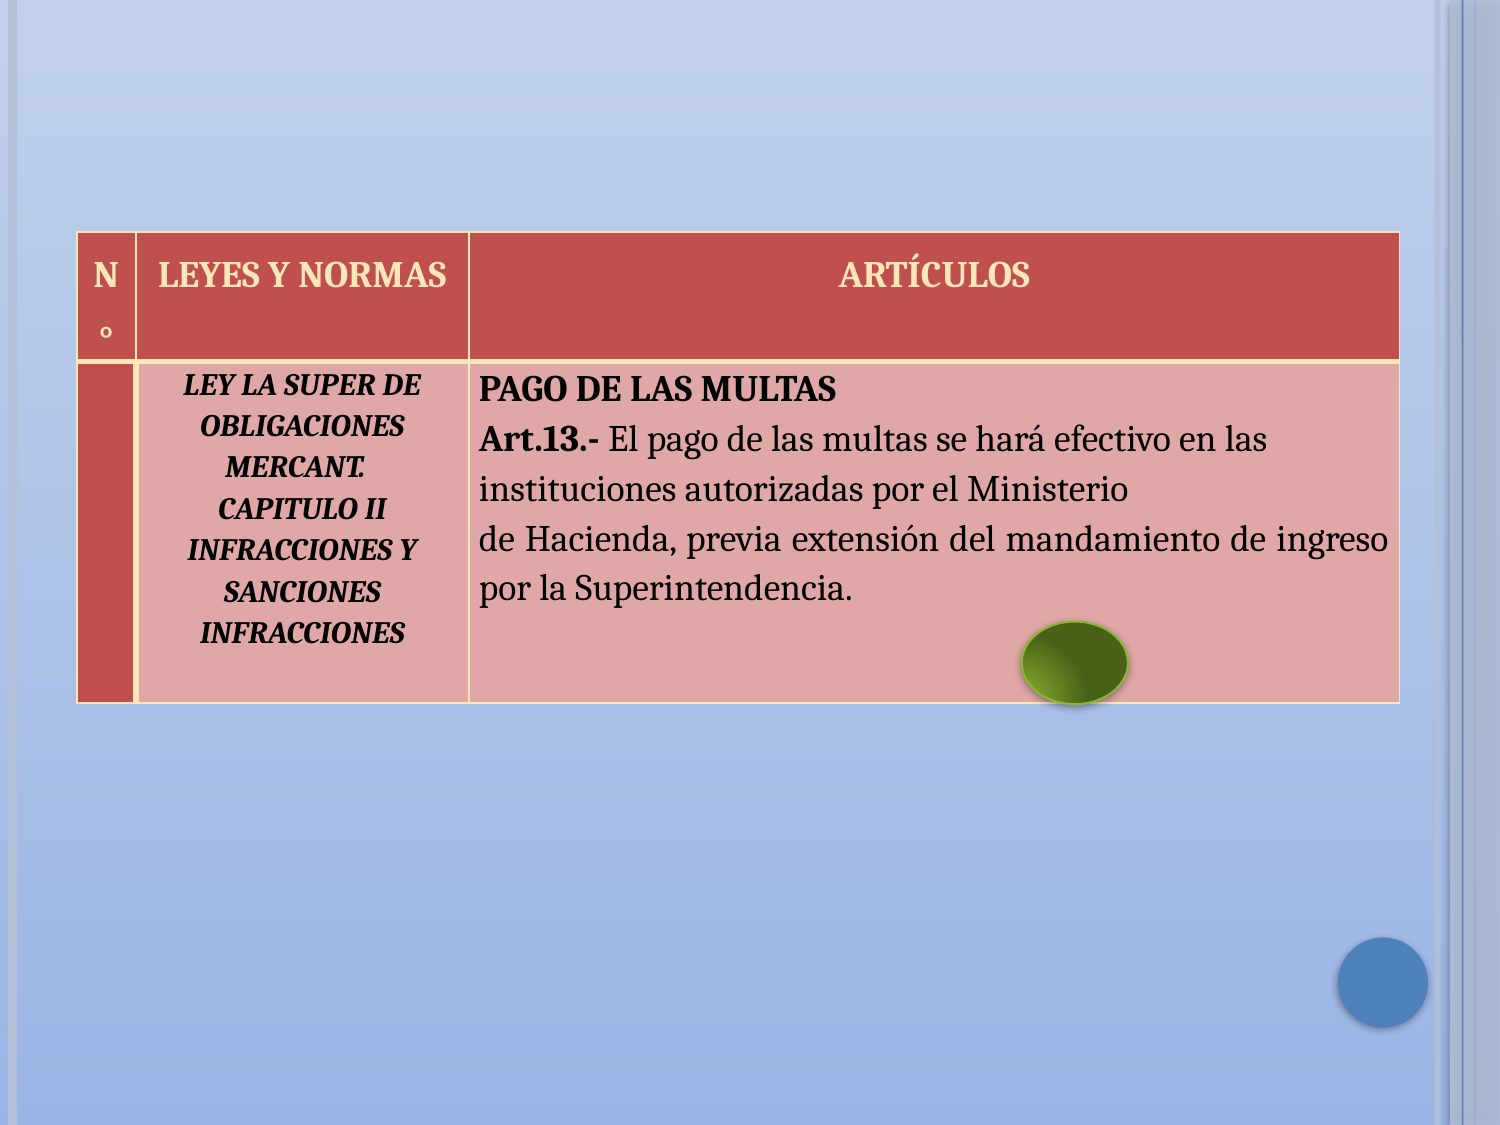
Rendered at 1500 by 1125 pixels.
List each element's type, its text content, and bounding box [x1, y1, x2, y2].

table_header LEYES Y NORMAS [137, 233, 468, 359]
table_cell LEY LA SUPER DE OBLIGACIONES MERCANT. CAPITULO II INFRACCIONES Y SANCIONES INFRACCIONES [139, 364, 468, 702]
table_header ARTÍCULOS [470, 233, 1399, 359]
table_cell PAGO DE LAS MULTAS Art.13.- El pago de las multas se hará efectivo en las instituciones autorizadas por el Ministerio de Hacienda, previa extensión del mandamiento de ingreso por la Superintendencia. [470, 364, 1399, 702]
text_box [1020, 620, 1129, 706]
table_cell [78, 364, 133, 702]
table_header N° [78, 233, 135, 359]
